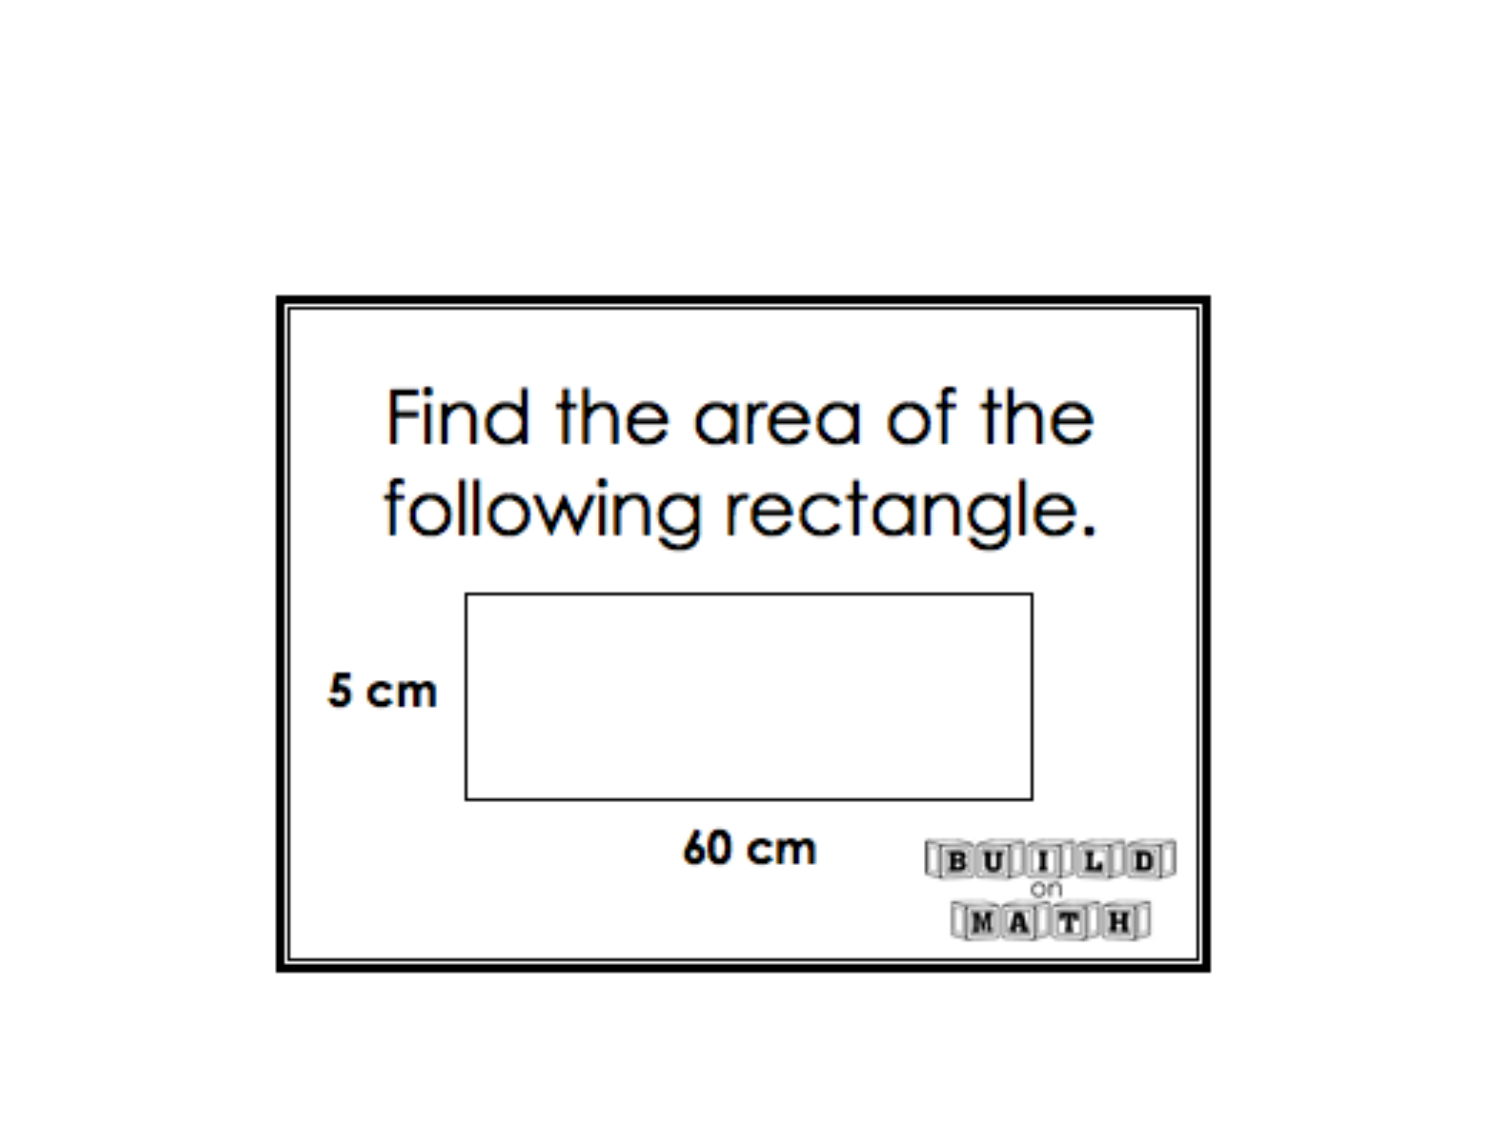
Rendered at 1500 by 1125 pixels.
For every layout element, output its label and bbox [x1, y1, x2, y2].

list [74, 262, 1426, 1006]
